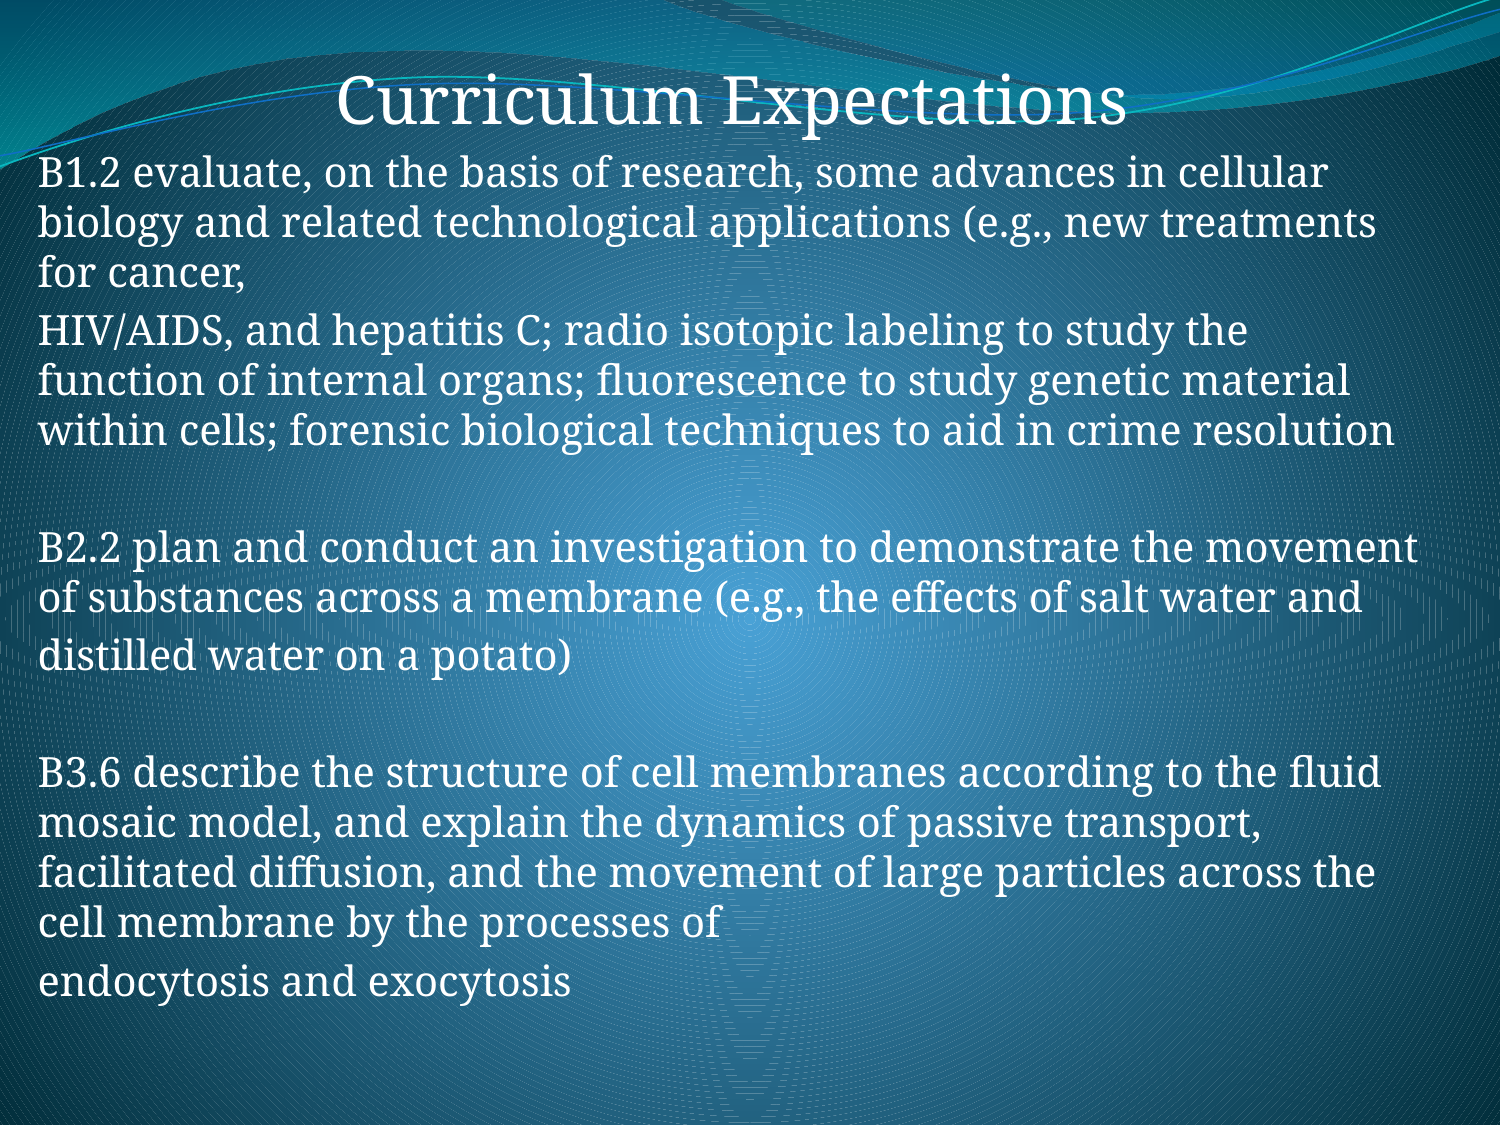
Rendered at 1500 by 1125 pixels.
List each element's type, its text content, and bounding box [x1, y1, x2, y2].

subtitle Curriculum Expectations B1.2 evaluate, on the basis of research, some advances in cellular biology and related technological applications (e.g., new treatments for cancer, HIV/AIDS, and hepatitis C; radio isotopic labeling to study the function of internal organs; fluorescence to study genetic material within cells; forensic biological techniques to aid in crime resolution B2.2 plan and conduct an investigation to demonstrate the movement of substances across a membrane (e.g., the effects of salt water and distilled water on a potato) B3.6 describe the structure of cell membranes according to the fluid mosaic model, and explain the dynamics of passive transport, facilitated diffusion, and the movement of large particles across the cell membrane by the processes of endocytosis and exocytosis [37, 50, 1438, 1063]
